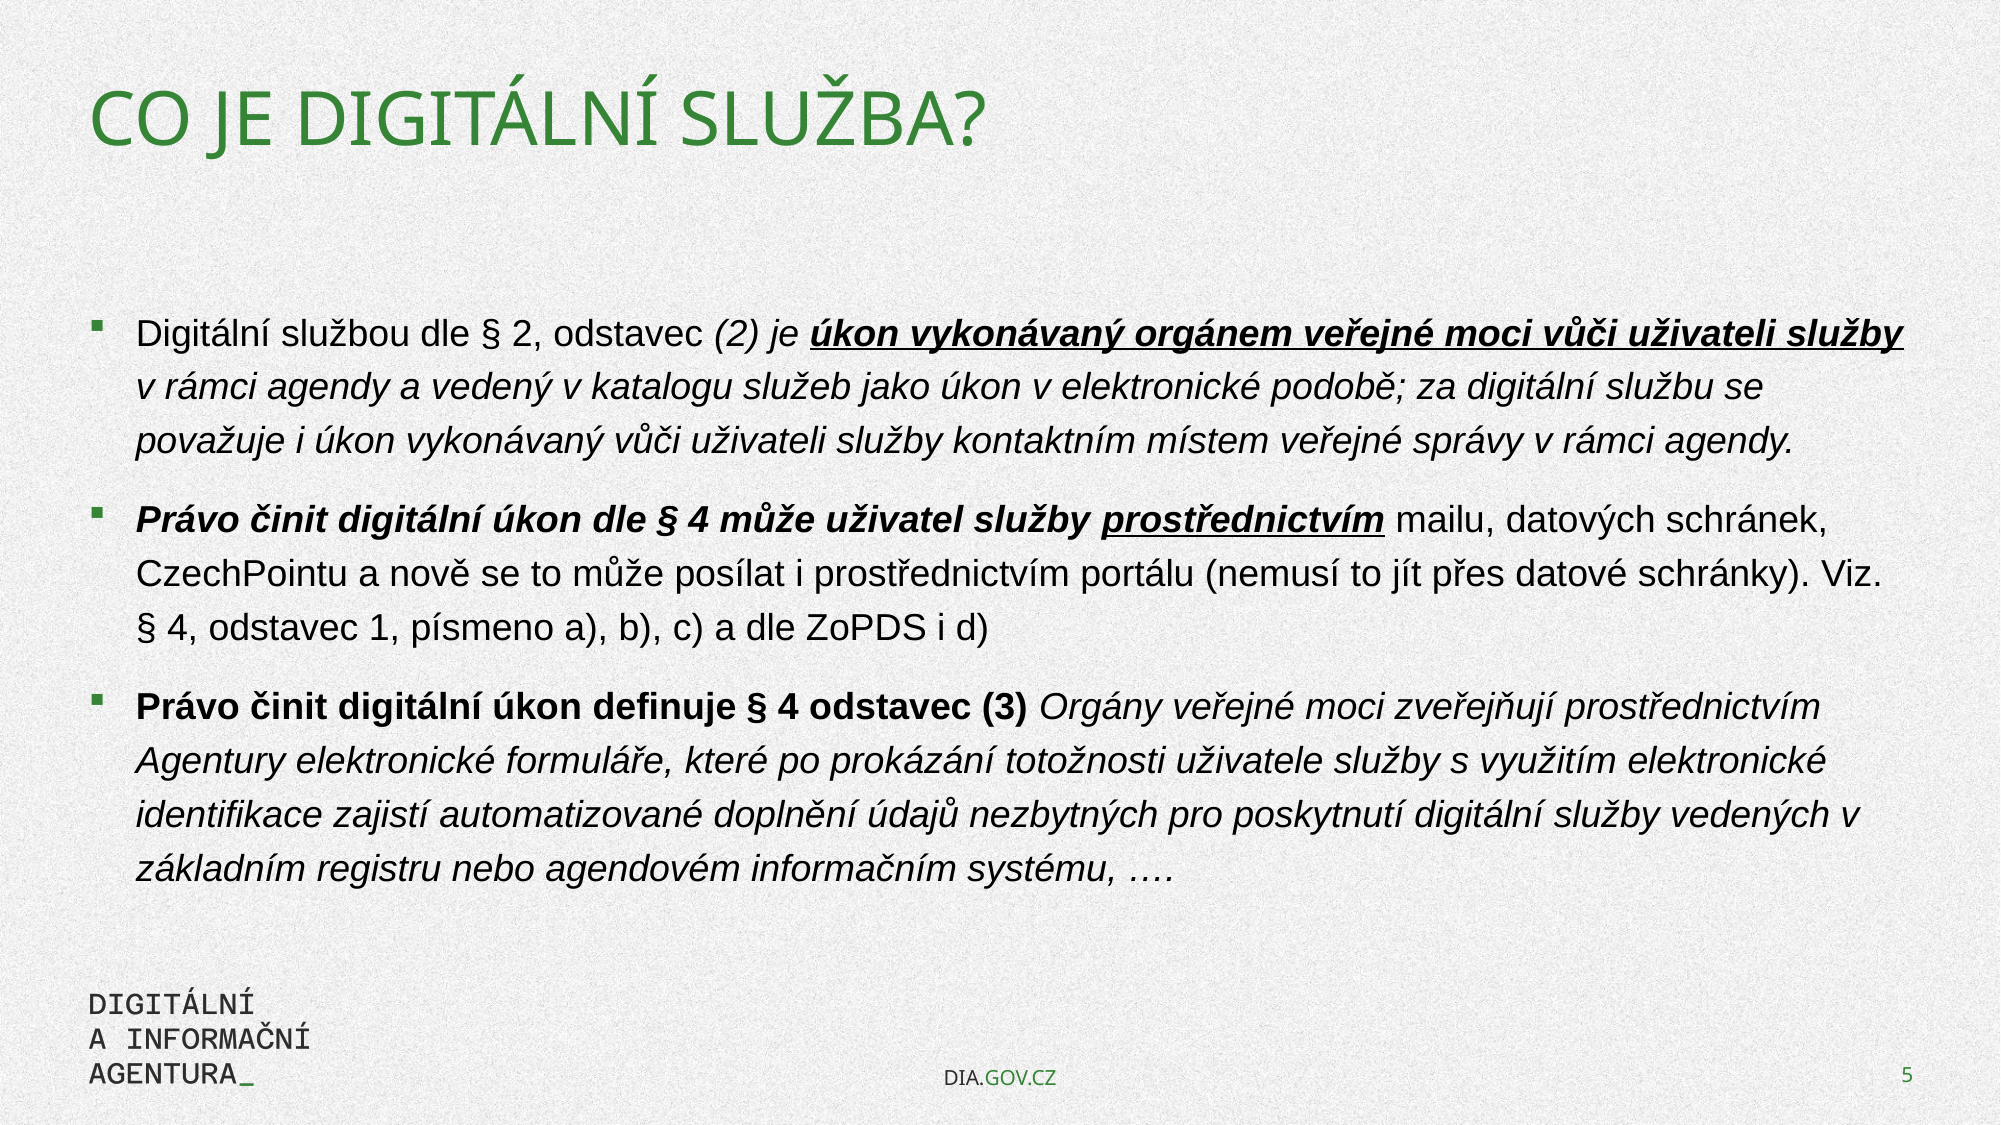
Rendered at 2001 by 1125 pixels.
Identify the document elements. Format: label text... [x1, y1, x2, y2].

list Digitální službou dle § 2, odstavec (2) je úkon vykonávaný orgánem veřejné moci vůči uživateli služby v rámci agendy a vedený v katalogu služeb jako úkon v elektronické podobě; za digitální službu se považuje i úkon vykonávaný vůči uživateli služby kontaktním místem veřejné správy v rámci agendy. Právo činit digitální úkon dle § 4 může uživatel služby prostřednictvím mailu, datových schránek, CzechPointu a nově se to může posílat i prostřednictvím portálu (nemusí to jít přes datové schránky). Viz. § 4, odstavec 1, písmeno a), b), c) a dle ZoPDS i d) Právo činit digitální úkon definuje § 4 odstavec (3) Orgány veřejné moci zveřejňují prostřednictvím Agentury elektronické formuláře, které po prokázání totožnosti uživatele služby s využitím elektronické identifikace zajistí automatizované doplnění údajů nezbytných pro poskytnutí digitální služby vedených v základním registru nebo agendovém informačním systému, …. [88, 299, 1912, 980]
picture [0, 0, 2001, 1125]
footer DIA.GOV.CZ [558, 1037, 1442, 1098]
title Co je digitální služba? [88, 70, 1912, 284]
slide_number 5 [1612, 1037, 1928, 1098]
